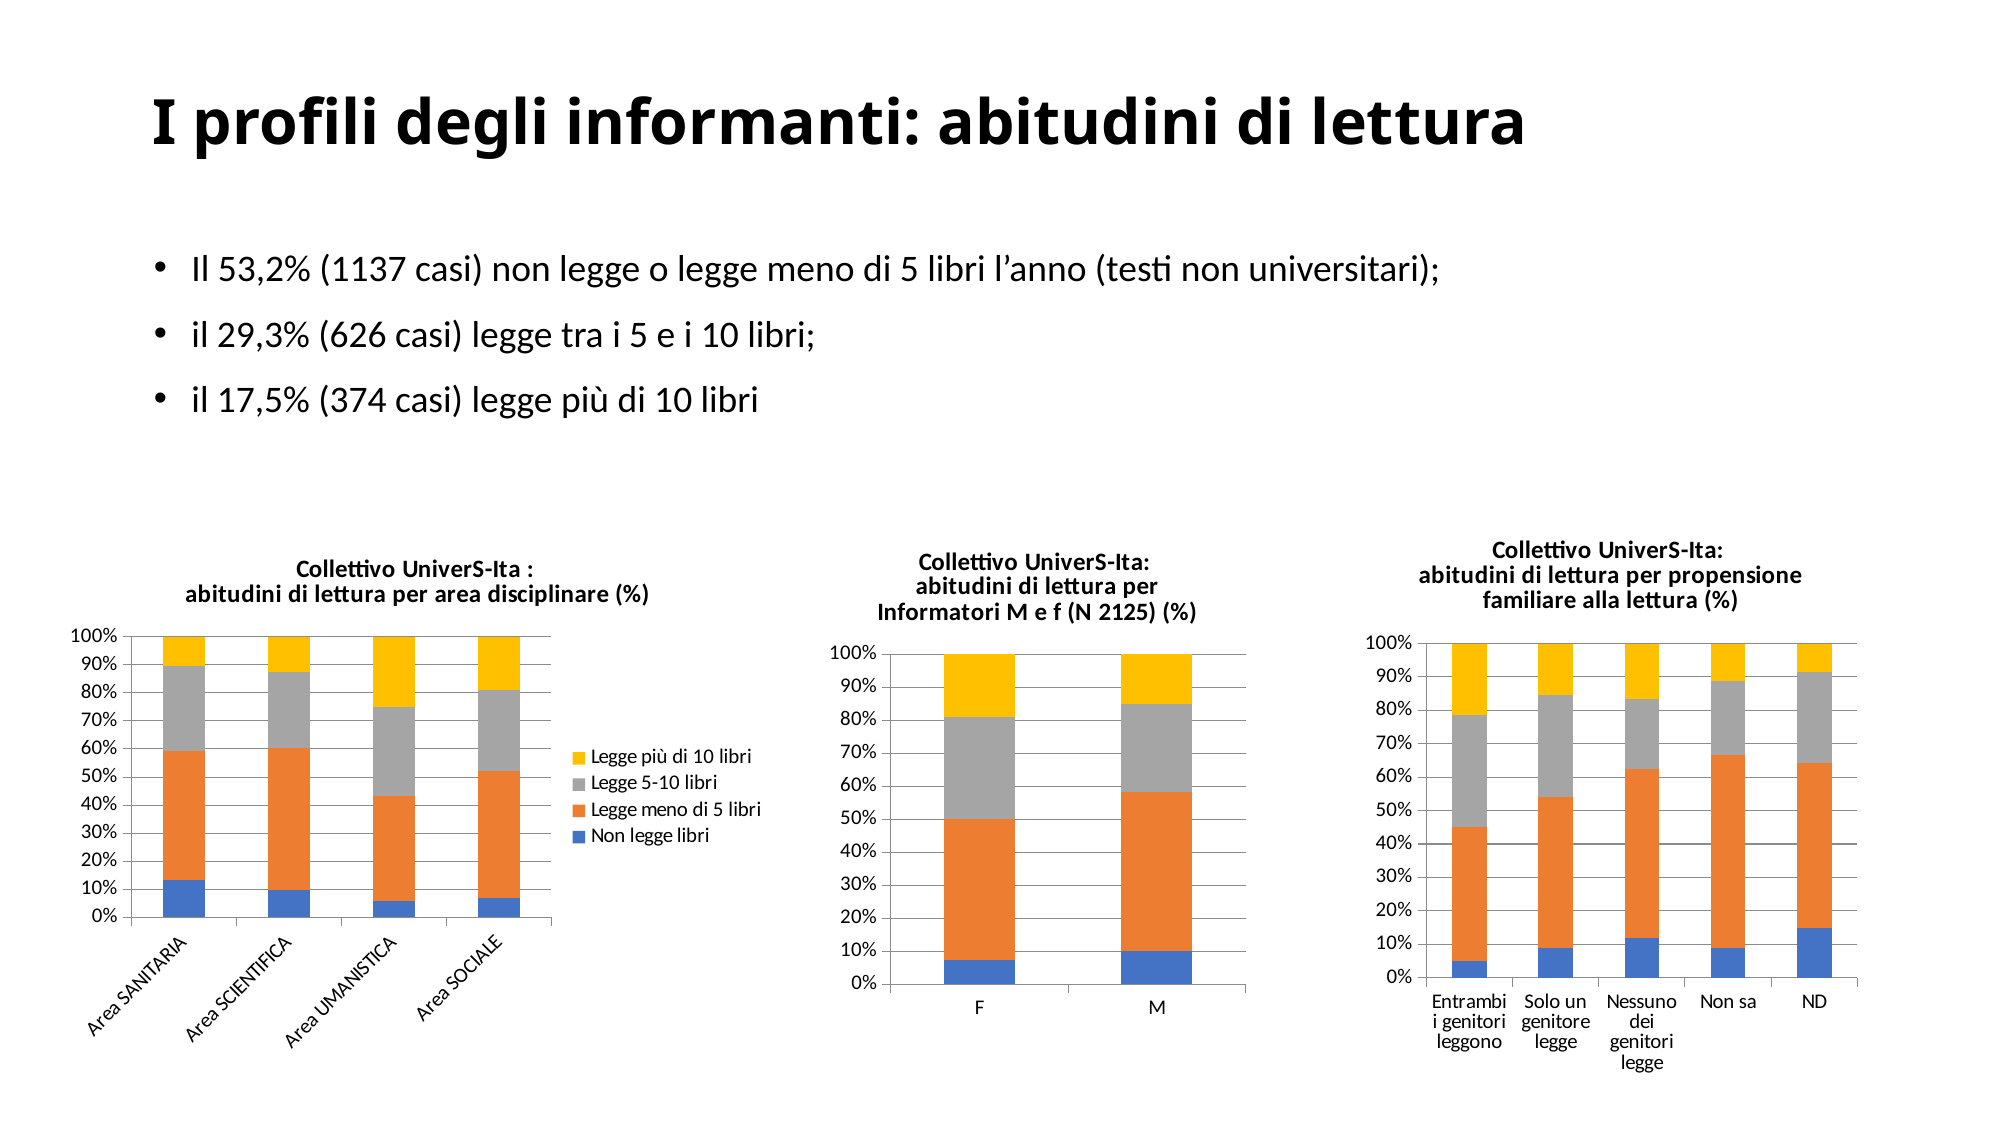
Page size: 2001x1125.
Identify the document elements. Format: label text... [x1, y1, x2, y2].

list Il 53,2% (1137 casi) non legge o legge meno di 5 libri l’anno (testi non universitari); il 29,3% (626 casi) legge tra i 5 e i 10 libri; il 17,5% (374 casi) legge più di 10 libri [138, 236, 1864, 511]
chart [55, 532, 781, 1064]
chart [820, 525, 1255, 1030]
title I profili degli informanti: abitudini di lettura [137, 59, 1863, 189]
chart [1354, 512, 1868, 1086]
